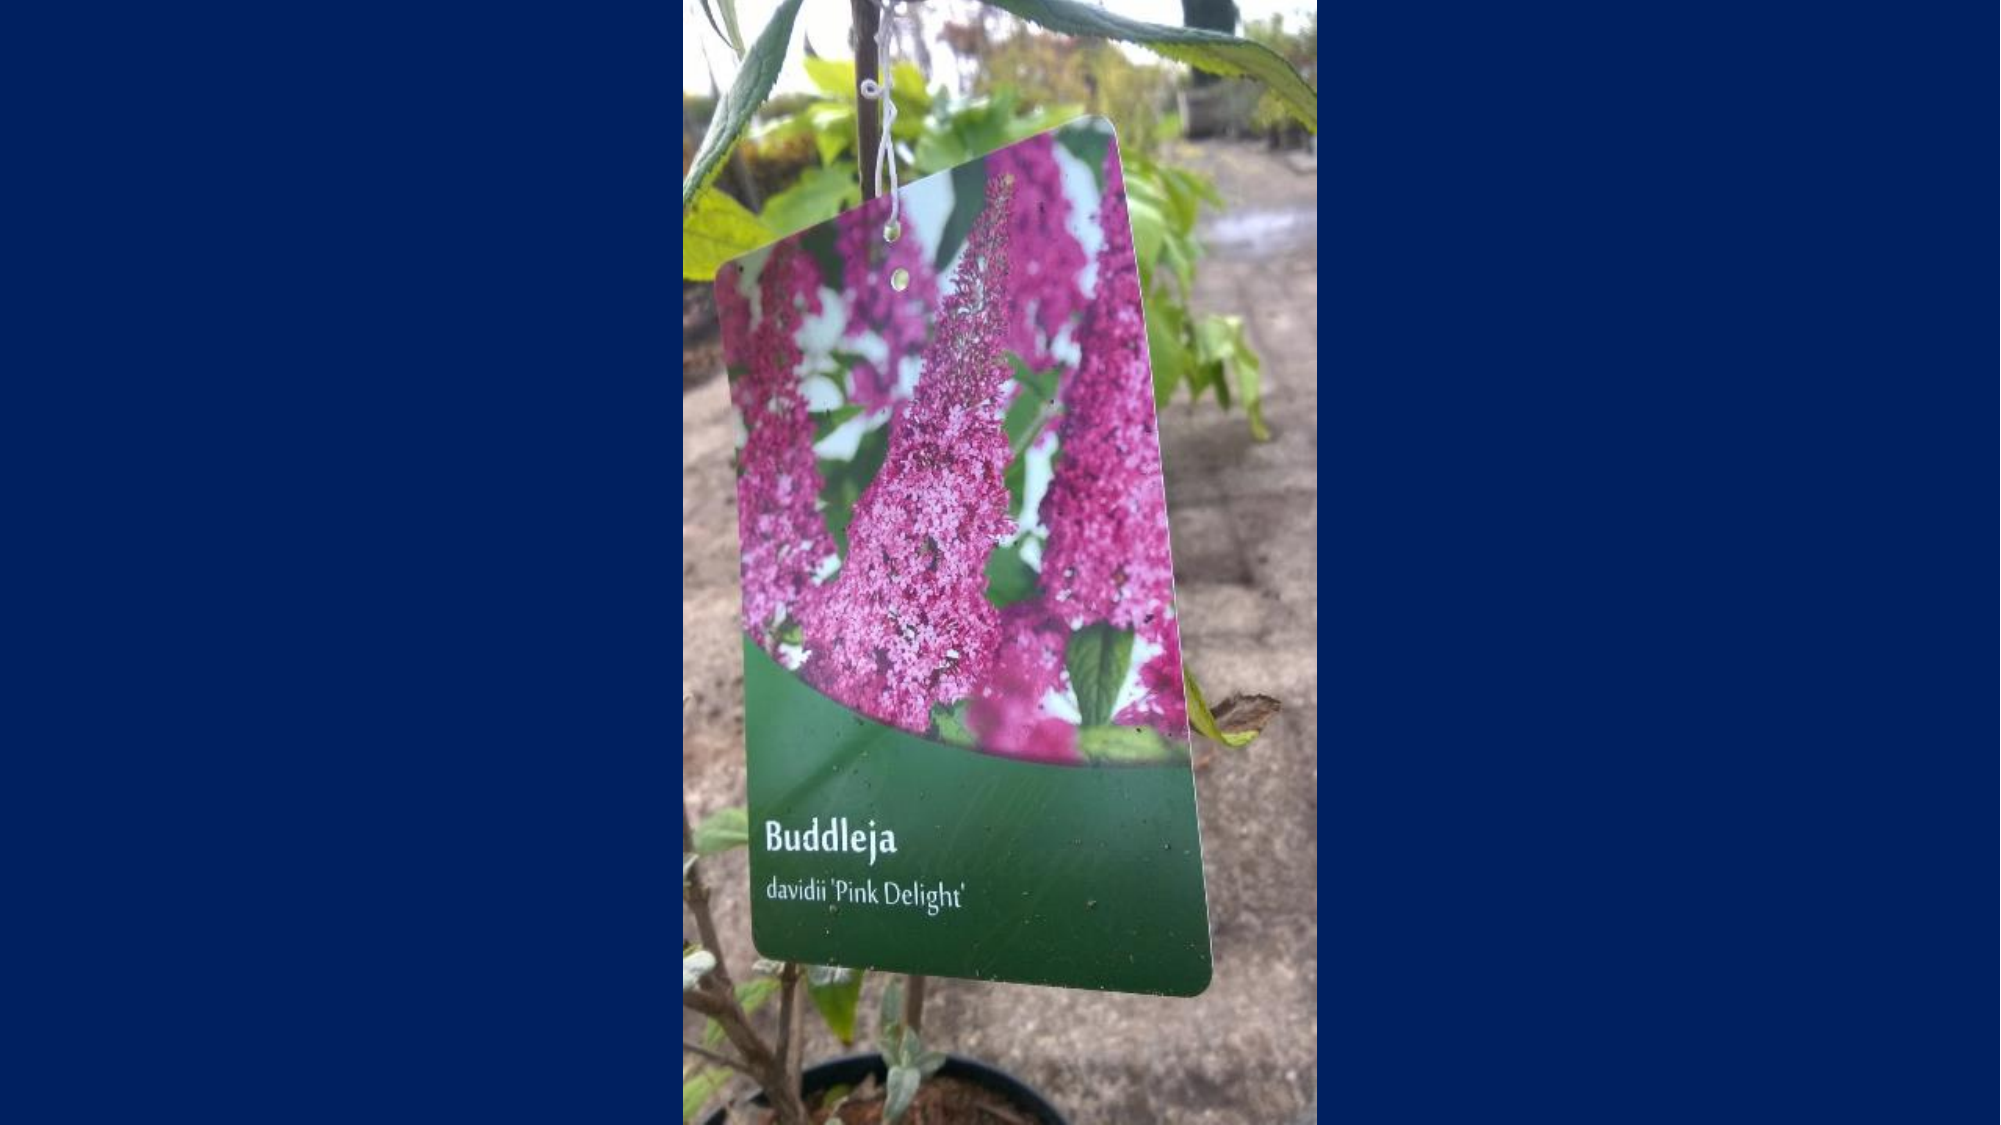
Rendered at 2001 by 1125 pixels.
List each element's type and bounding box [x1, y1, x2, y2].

picture [683, 0, 1317, 1125]
